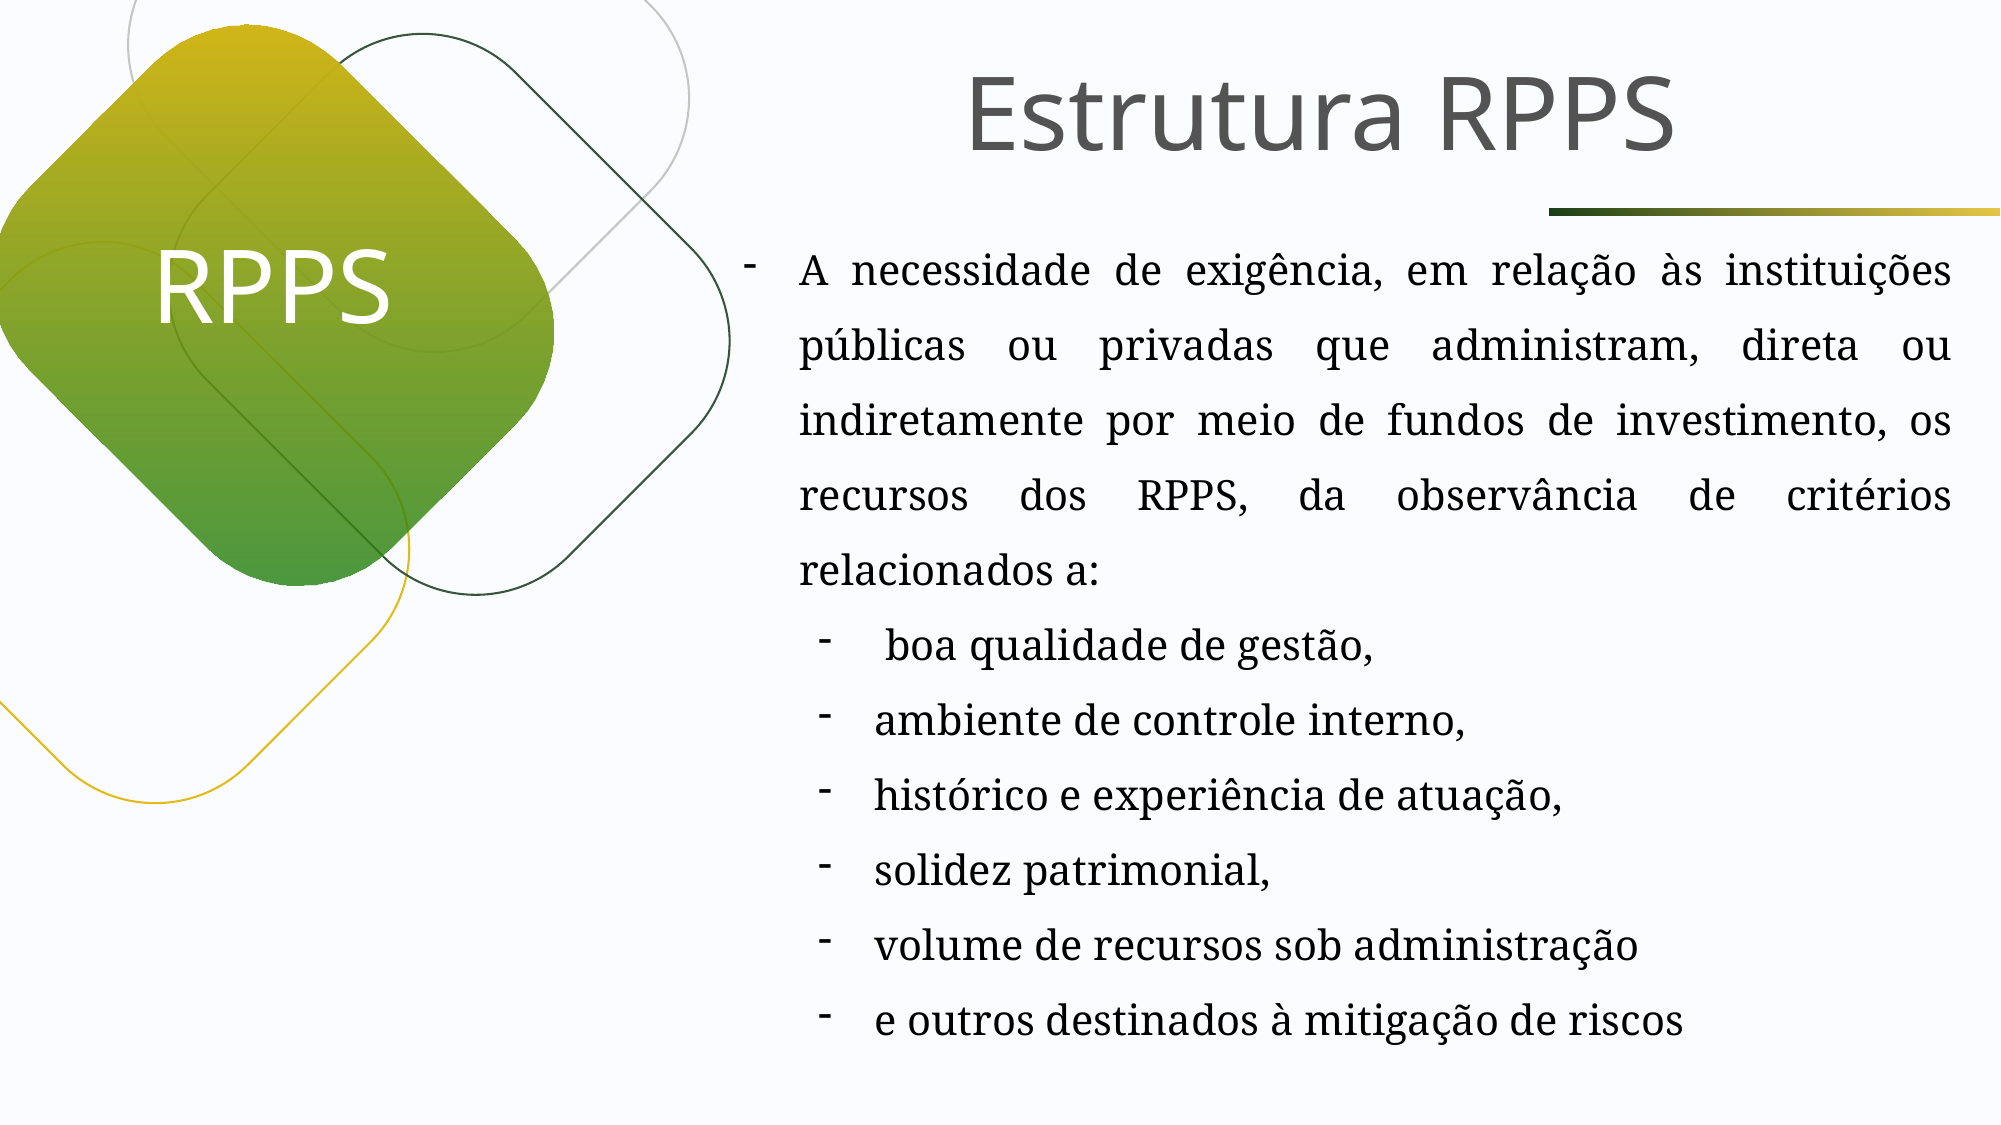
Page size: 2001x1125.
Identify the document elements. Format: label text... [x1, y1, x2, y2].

text_box A necessidade de exigência, em relação às instituições públicas ou privadas que administram, direta ou indiretamente por meio de fundos de investimento, os recursos dos RPPS, da observância de critérios relacionados a: boa qualidade de gestão, ambiente de controle interno, histórico e experiência de atuação, solidez patrimonial, volume de recursos sob administração e outros destinados à mitigação de riscos [728, 160, 1968, 1051]
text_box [0, 0, 705, 741]
text_box Estrutura RPPS [963, 48, 1678, 160]
text_box [1968, 208, 2000, 216]
